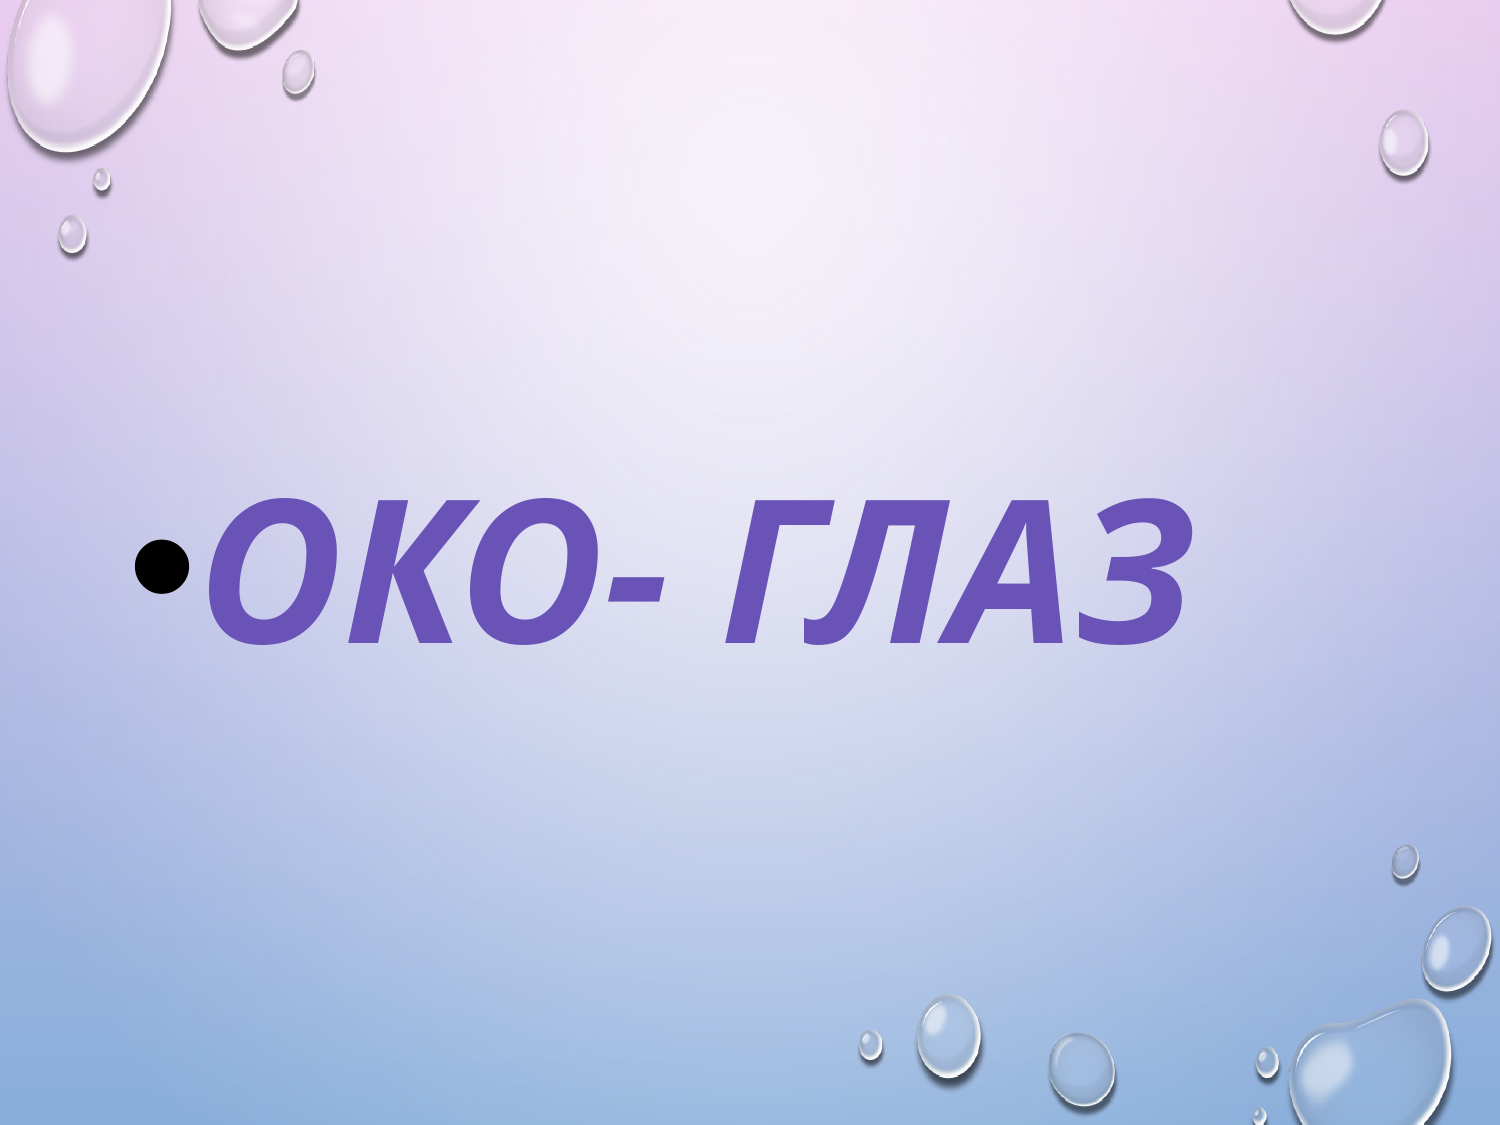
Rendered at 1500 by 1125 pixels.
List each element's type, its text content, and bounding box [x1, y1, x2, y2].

picture [0, 0, 1500, 1125]
list око- глаз [112, 388, 1388, 950]
